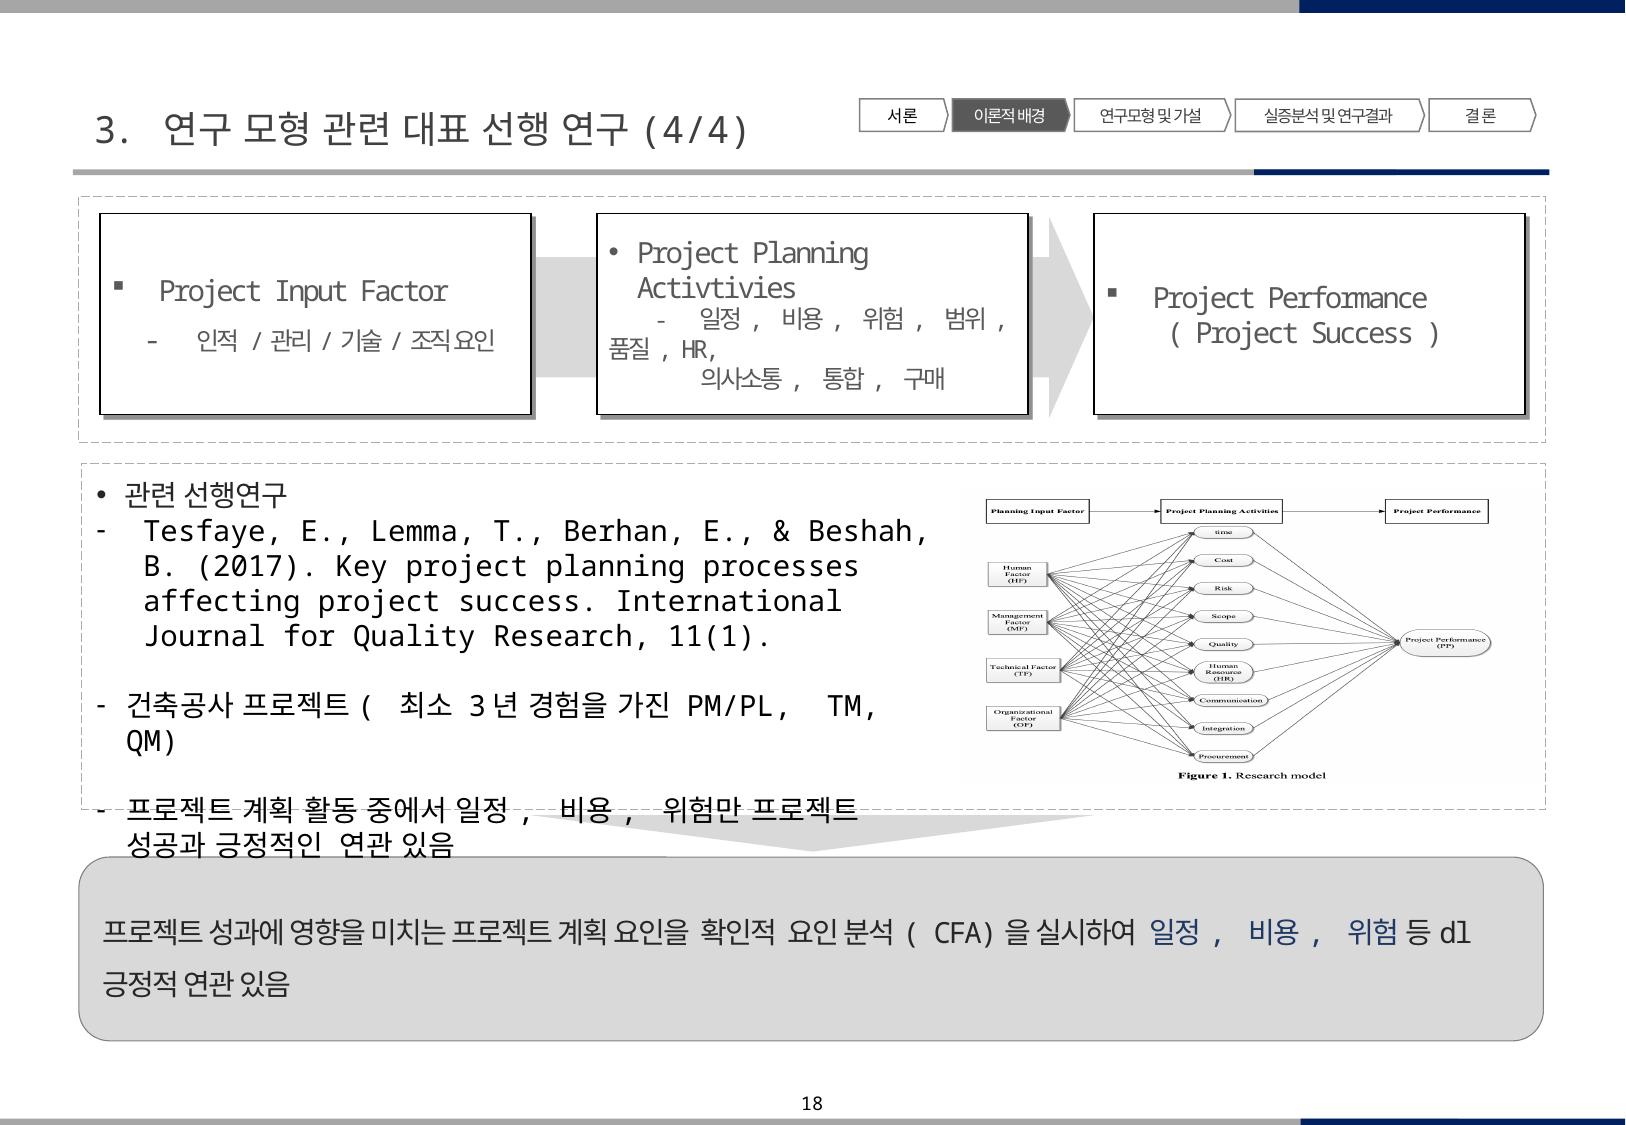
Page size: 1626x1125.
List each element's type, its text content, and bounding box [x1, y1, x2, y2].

text_box [78, 196, 1546, 443]
text_box [1033, 216, 1093, 418]
text_box Project Performance ( Project Success ) [1093, 213, 1525, 415]
text_box [960, 463, 1546, 810]
text_box Project Input Factor - 인적 /관리/기술/조직 요인 [99, 213, 532, 415]
text_box [536, 257, 596, 378]
picture [959, 488, 1544, 785]
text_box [859, 98, 1536, 132]
text_box 3. 연구 모형 관련 대표 선행 연구(4/4) [78, 98, 1544, 159]
text_box 프로젝트 성과에 영향을 미치는 프로젝트 계획 요인을 확인적 요인 분석( CFA)을 실시하여 일정, 비용, 위험 등dl 긍정적 연관 있음 [77, 856, 1545, 1042]
text_box [960, 815, 1095, 833]
text_box 관련 선행연구 Tesfaye, E., Lemma, T., Berhan, E., & Beshah, B. (2017). Key project planning processes affecting project success. International Journal for Quality Research, 11(1). 건축공사 프로젝트( 최소 3년 경험을 가진 PM/PL, TM, QM) 프로젝트 계획 활동 중에서 일정, 비용, 위험만 프로젝트 성공과 긍정적인 연관 있음 [81, 452, 960, 870]
text_box Project Planning Activtivies - 일정, 비용, 위험, 범위, 품질, HR, 의사소통, 통합, 구매 [596, 213, 1028, 415]
